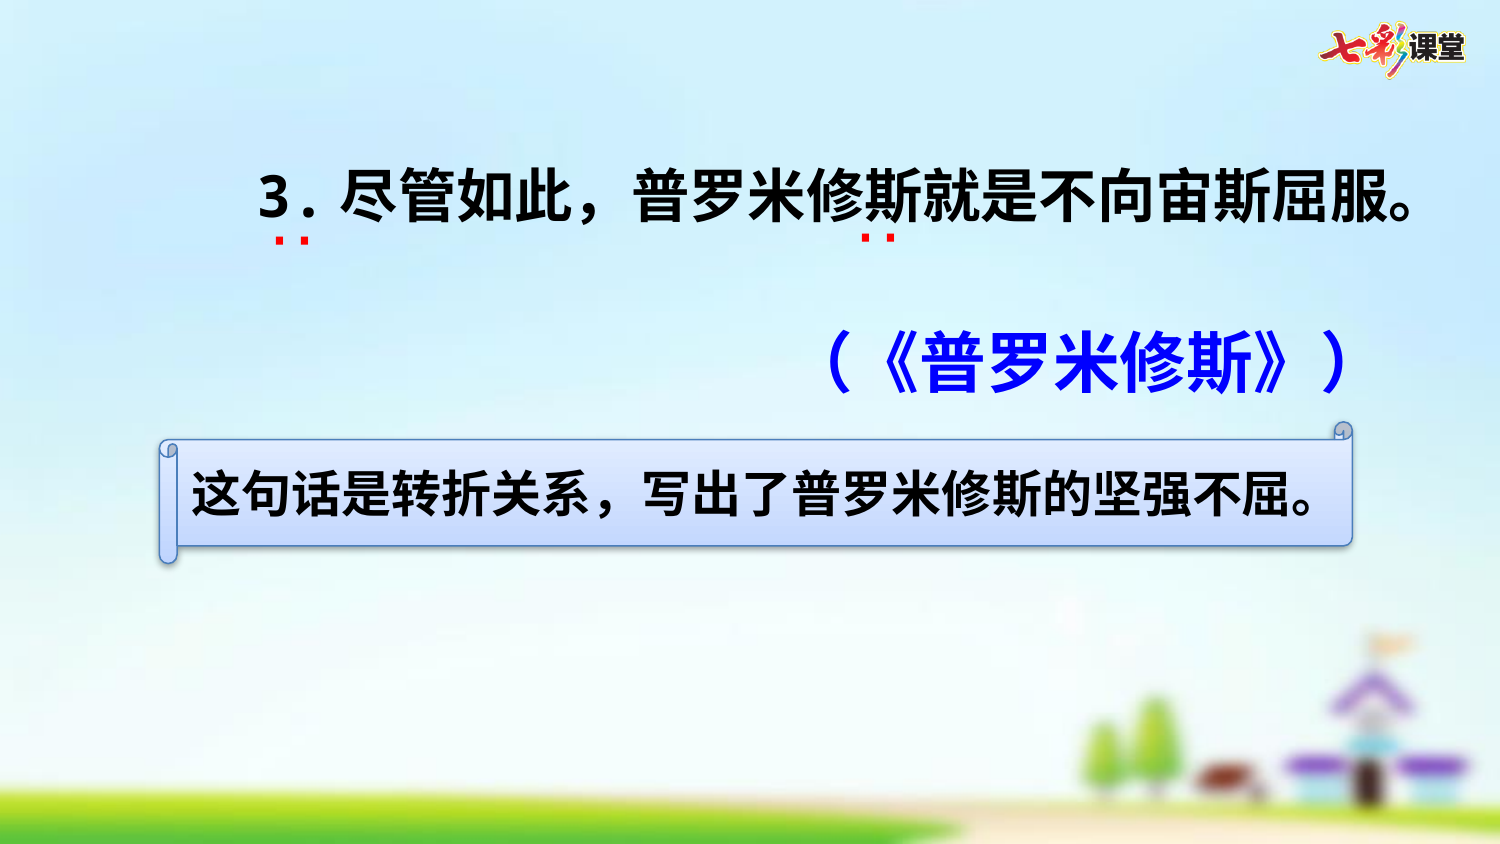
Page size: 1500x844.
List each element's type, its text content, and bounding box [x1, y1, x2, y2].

picture [0, 0, 1500, 844]
text_box ·· [252, 178, 466, 284]
text_box 这句话是转折关系，写出了普罗米修斯的坚强不屈。 [158, 421, 1354, 565]
text_box 3.尽管如此，普罗米修斯就是不向宙斯屈服。 （《普罗米修斯》） [41, 126, 1459, 412]
text_box ·· [838, 176, 1052, 281]
